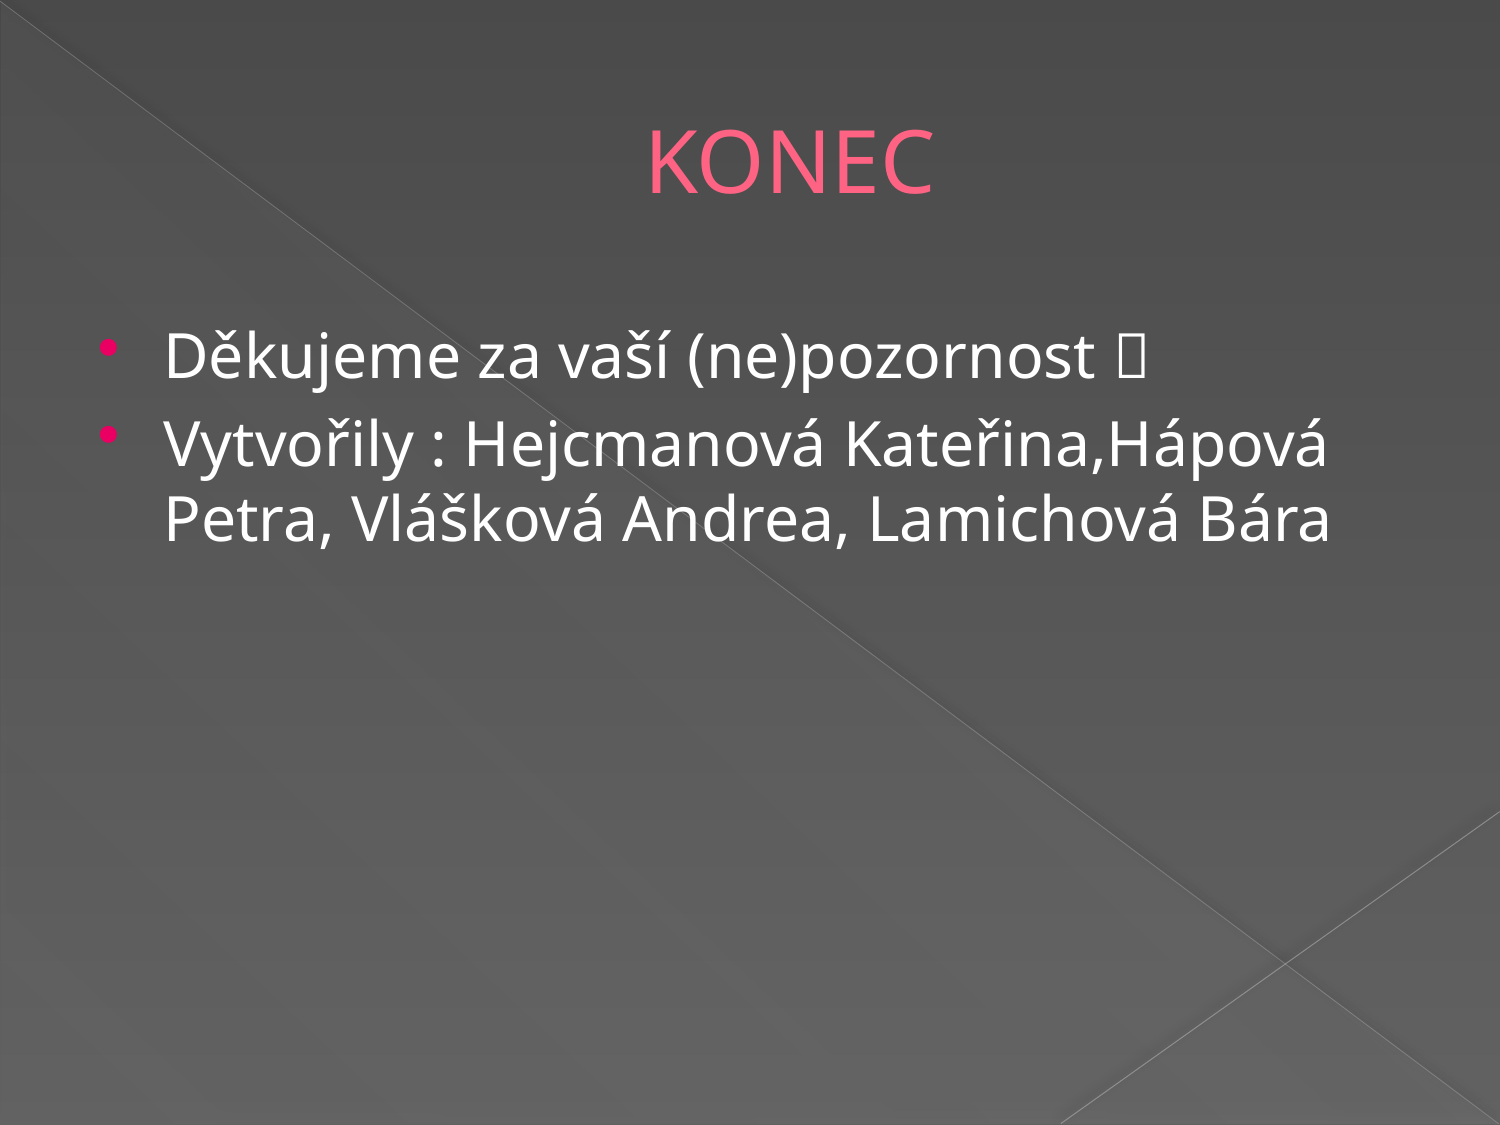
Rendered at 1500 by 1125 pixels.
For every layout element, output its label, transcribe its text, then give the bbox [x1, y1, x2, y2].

title KONEC [75, 43, 1425, 274]
list Děkujeme za vaší (ne)pozornost  Vytvořily : Hejcmanová Kateřina,Hápová Petra, Vlášková Andrea, Lamichová Bára [75, 308, 1425, 1059]
